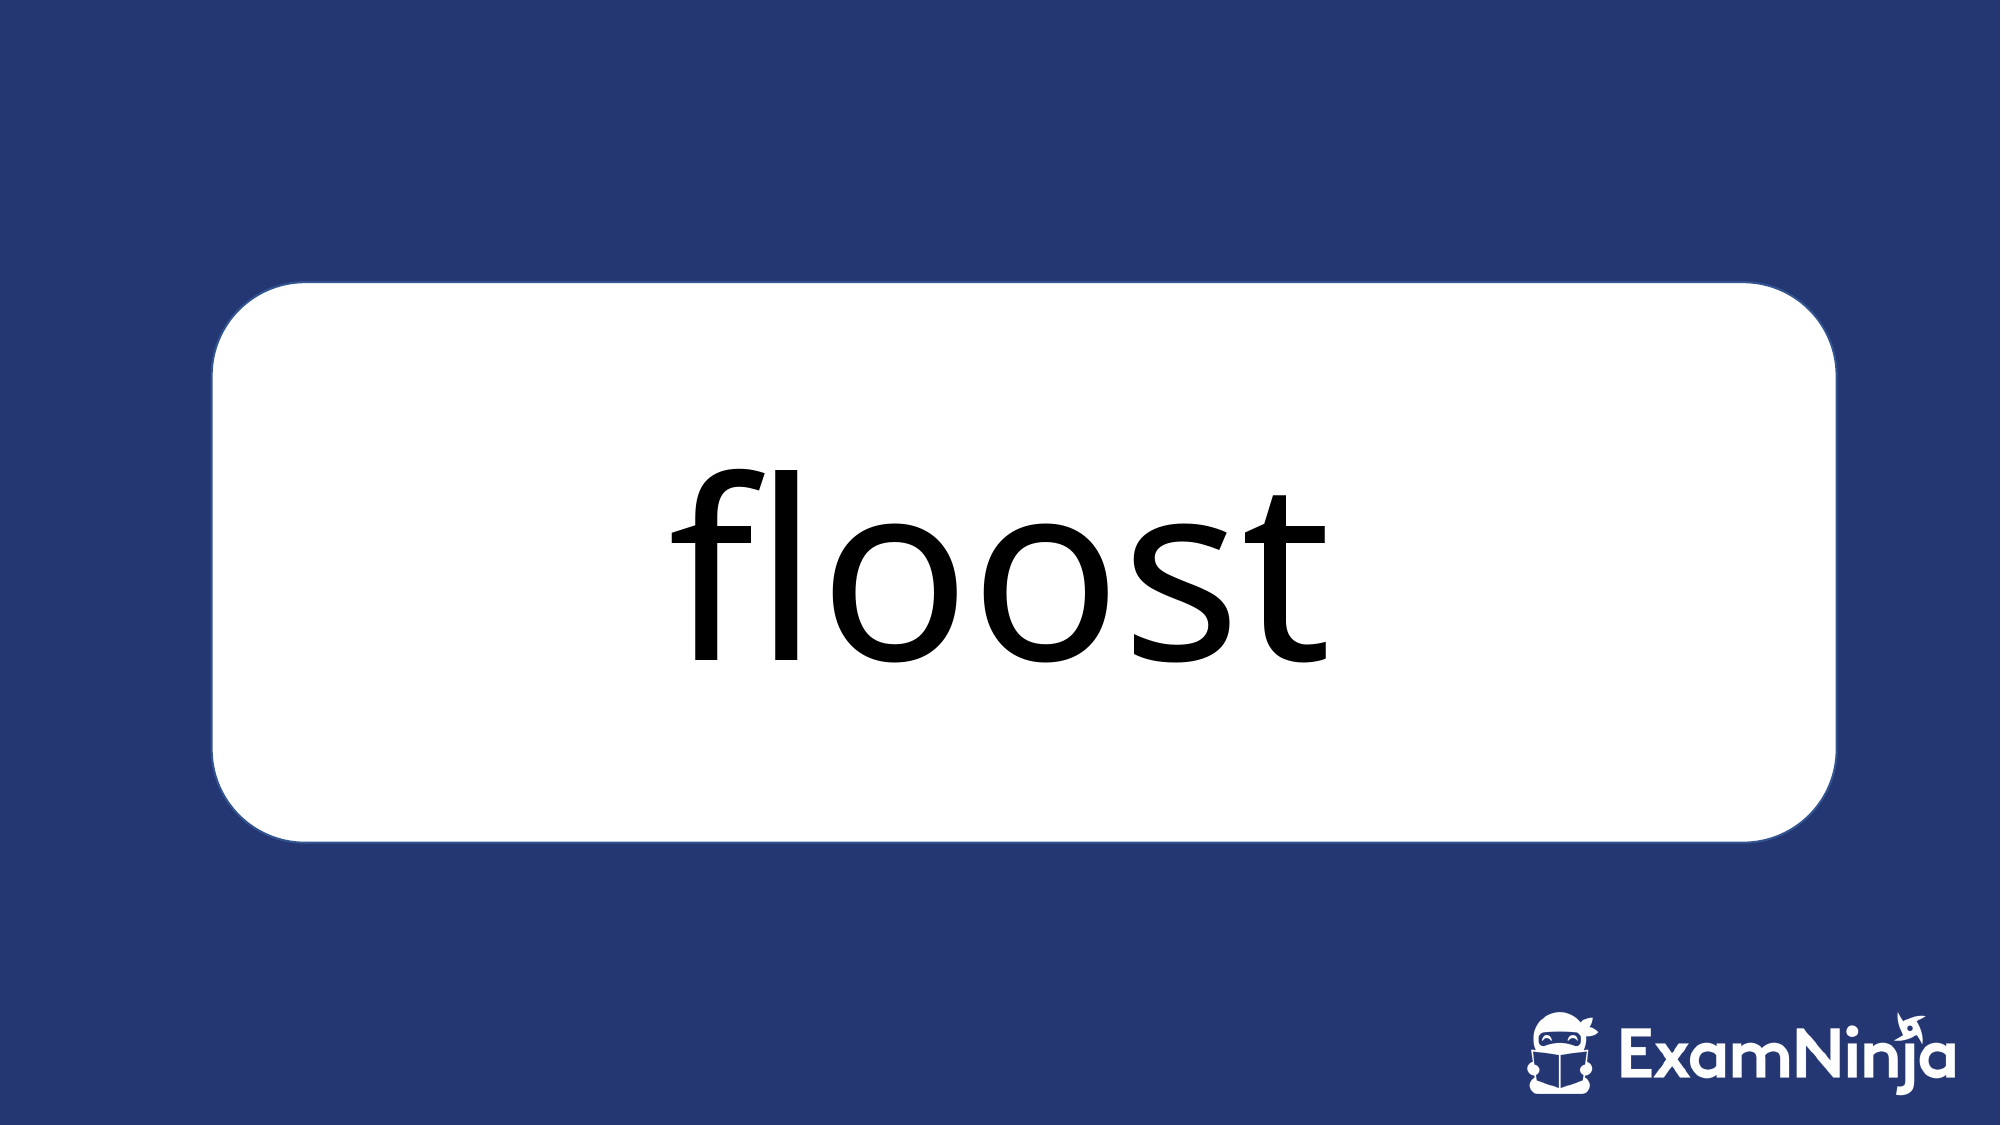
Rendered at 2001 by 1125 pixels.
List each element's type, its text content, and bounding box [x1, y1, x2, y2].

text_box [210, 719, 1838, 844]
picture [1501, 1003, 1979, 1102]
text_box floost [143, 403, 1857, 719]
text_box [210, 281, 1838, 403]
